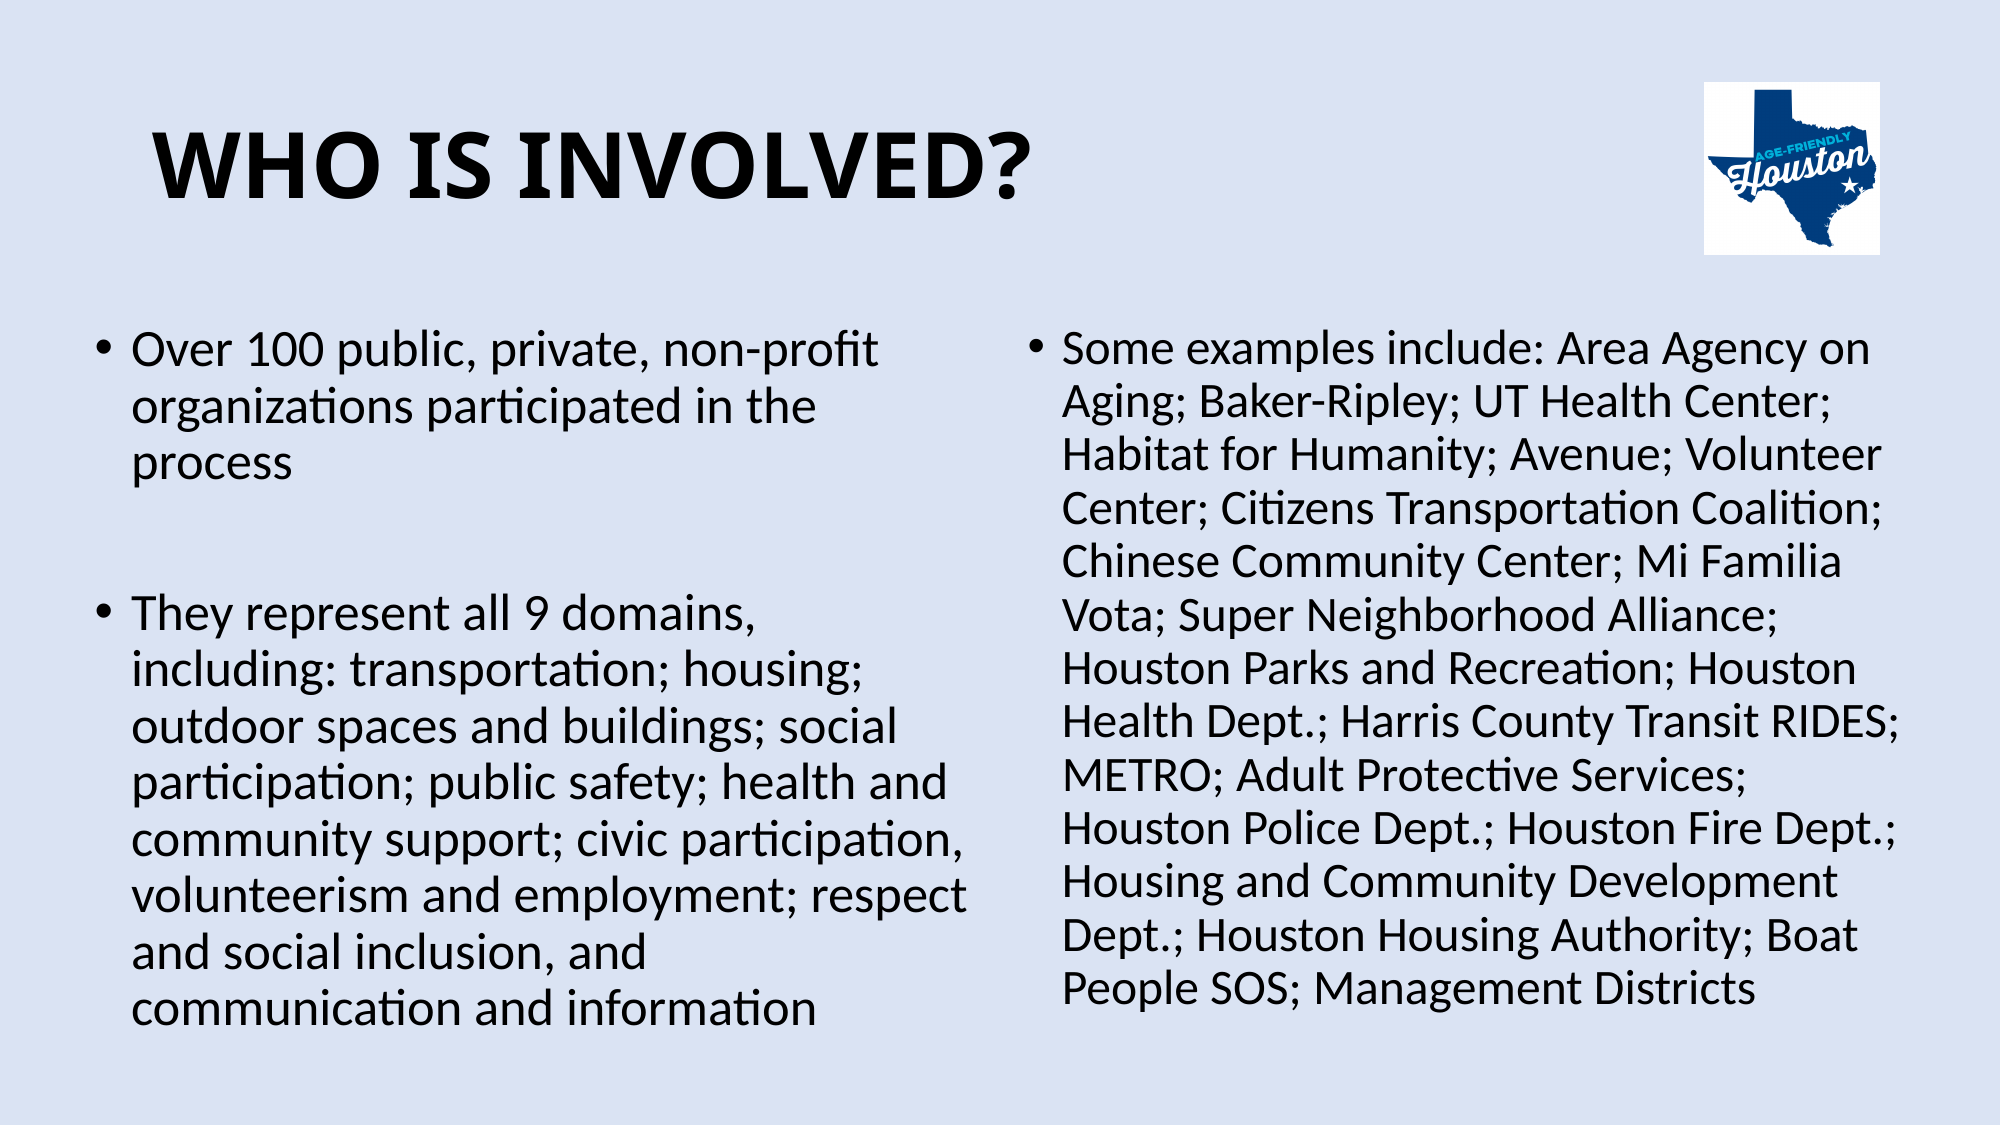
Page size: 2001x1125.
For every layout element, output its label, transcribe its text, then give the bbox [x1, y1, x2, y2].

list Some examples include: Area Agency on Aging; Baker-Ripley; UT Health Center; Habitat for Humanity; Avenue; Volunteer Center; Citizens Transportation Coalition; Chinese Community Center; Mi Familia Vota; Super Neighborhood Alliance; Houston Parks and Recreation; Houston Health Dept.; Harris County Transit RIDES; METRO; Adult Protective Services; Houston Police Dept.; Houston Fire Dept.; Housing and Community Development Dept.; Houston Housing Authority; Boat People SOS; Management Districts [1012, 313, 1921, 1066]
title WHO IS INVOLVED? [137, 59, 1863, 278]
list Over 100 public, private, non-profit organizations participated in the process They represent all 9 domains, including: transportation; housing; outdoor spaces and buildings; social participation; public safety; health and community support; civic participation, volunteerism and employment; respect and social inclusion, and communication and information [79, 313, 988, 1066]
picture [1704, 82, 1880, 255]
